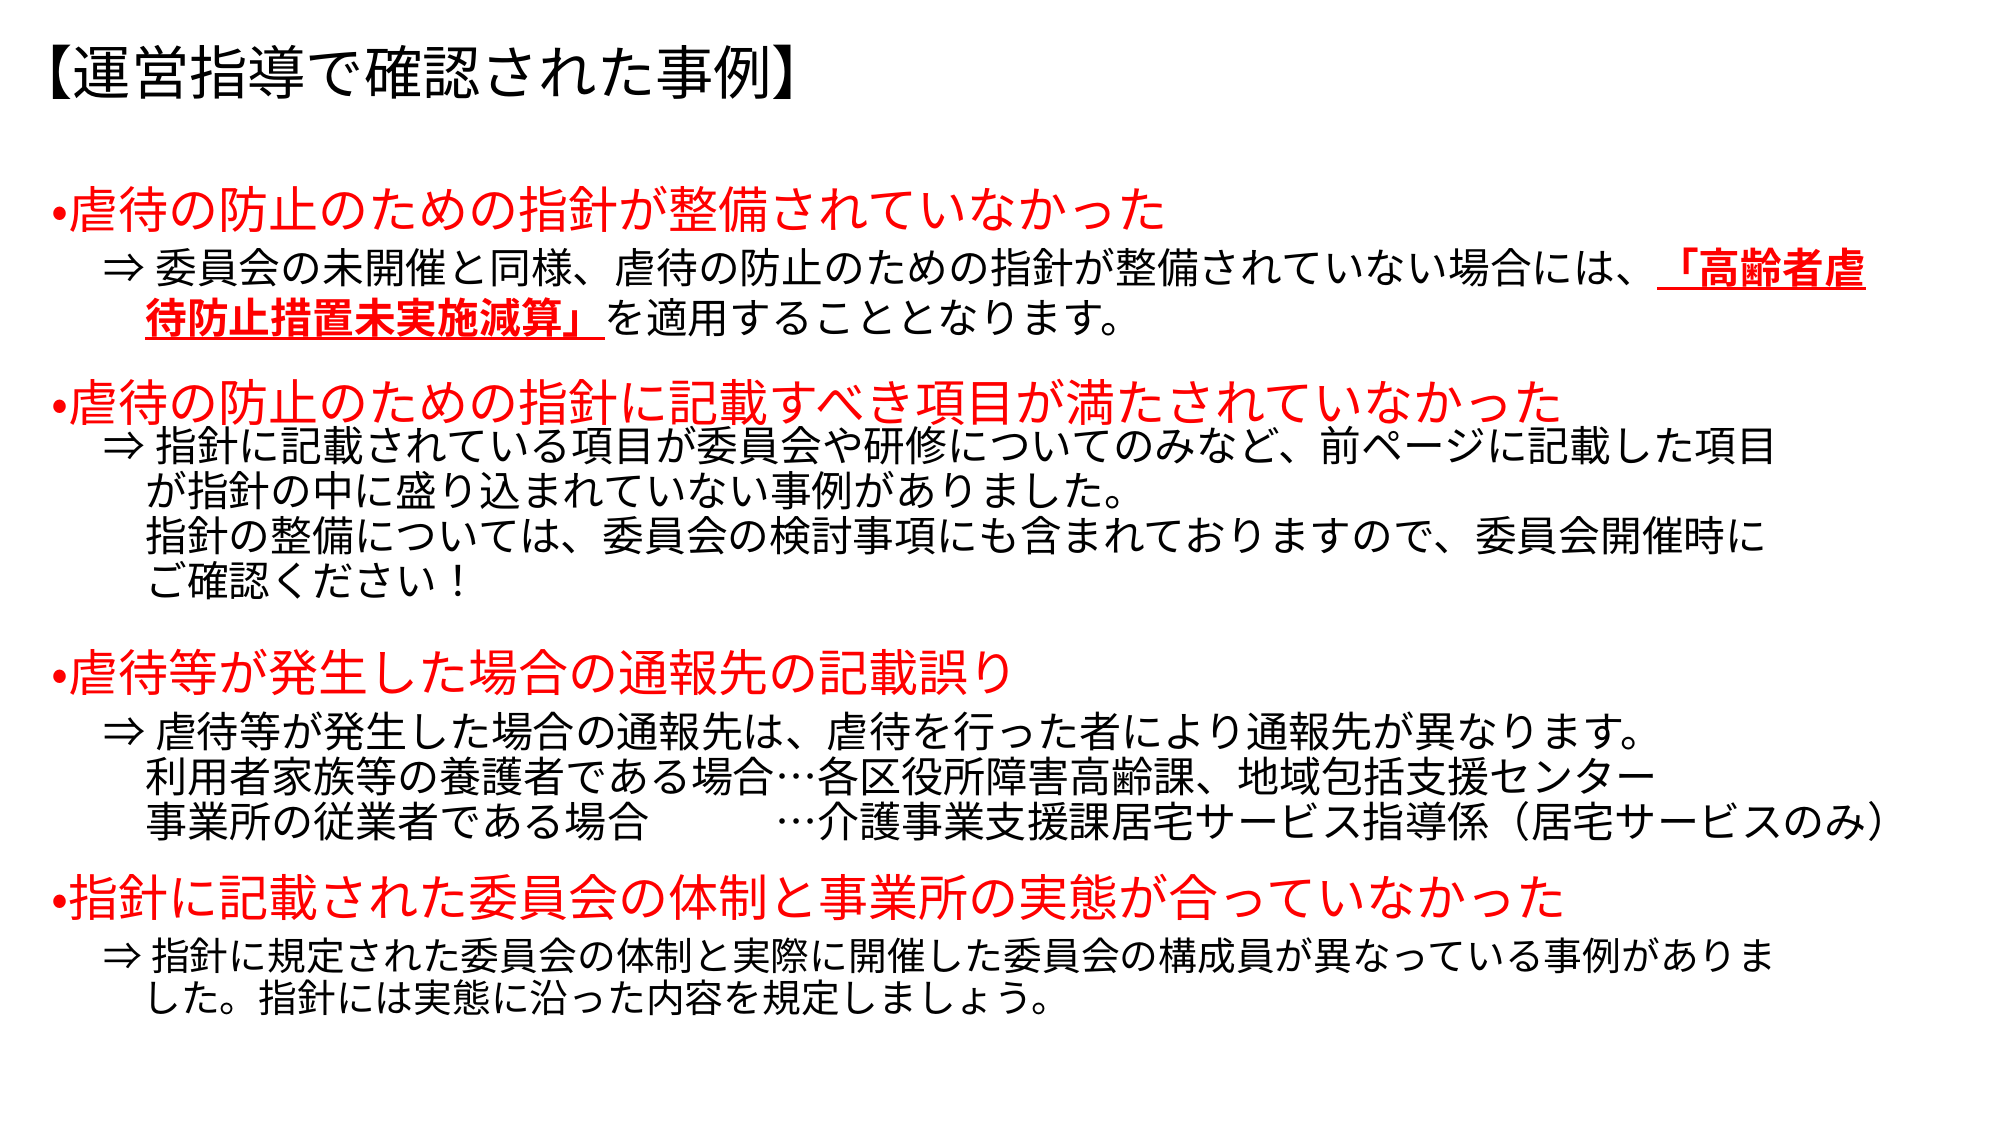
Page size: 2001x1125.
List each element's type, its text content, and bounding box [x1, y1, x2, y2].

text_box ⇒委員会の未開催と同様、虐待の防止のための指針が整備されていない場合には、「高齢者虐 待防止措置未実施減算」を適用することとなります。 [88, 184, 1894, 381]
text_box ・虐待の防止のための指針が整備されていなかった ・虐待の防止のための指針に記載すべき項目が満たされていなかった ・虐待等が発生した場合の通報先の記載誤り ・指針に記載された委員会の体制と事業所の実態が合っていなかった [36, 120, 1973, 1104]
text_box ⇒指針に記載されている項目が委員会や研修についてのみなど、前ページに記載した項目 が指針の中に盛り込まれていない事例がありました。 指針の整備については、委員会の検討事項にも含まれておりますので、委員会開催時に ご確認ください！ [88, 417, 1916, 576]
text_box ⇒虐待等が発生した場合の通報先は、虐待を行った者により通報先が異なります。 利用者家族等の養護者である場合…各区役所障害高齢課、地域包括支援センター 事業所の従業者である場合 …介護事業支援課居宅サービス指導係（居宅サービスのみ） [88, 703, 1953, 866]
text_box 【運営指導で確認された事例】 [0, 36, 864, 121]
text_box ⇒指針に規定された委員会の体制と実際に開催した委員会の構成員が異なっている事例がありま した。指針には実態に沿った内容を規定しましょう。 [88, 929, 1916, 1063]
